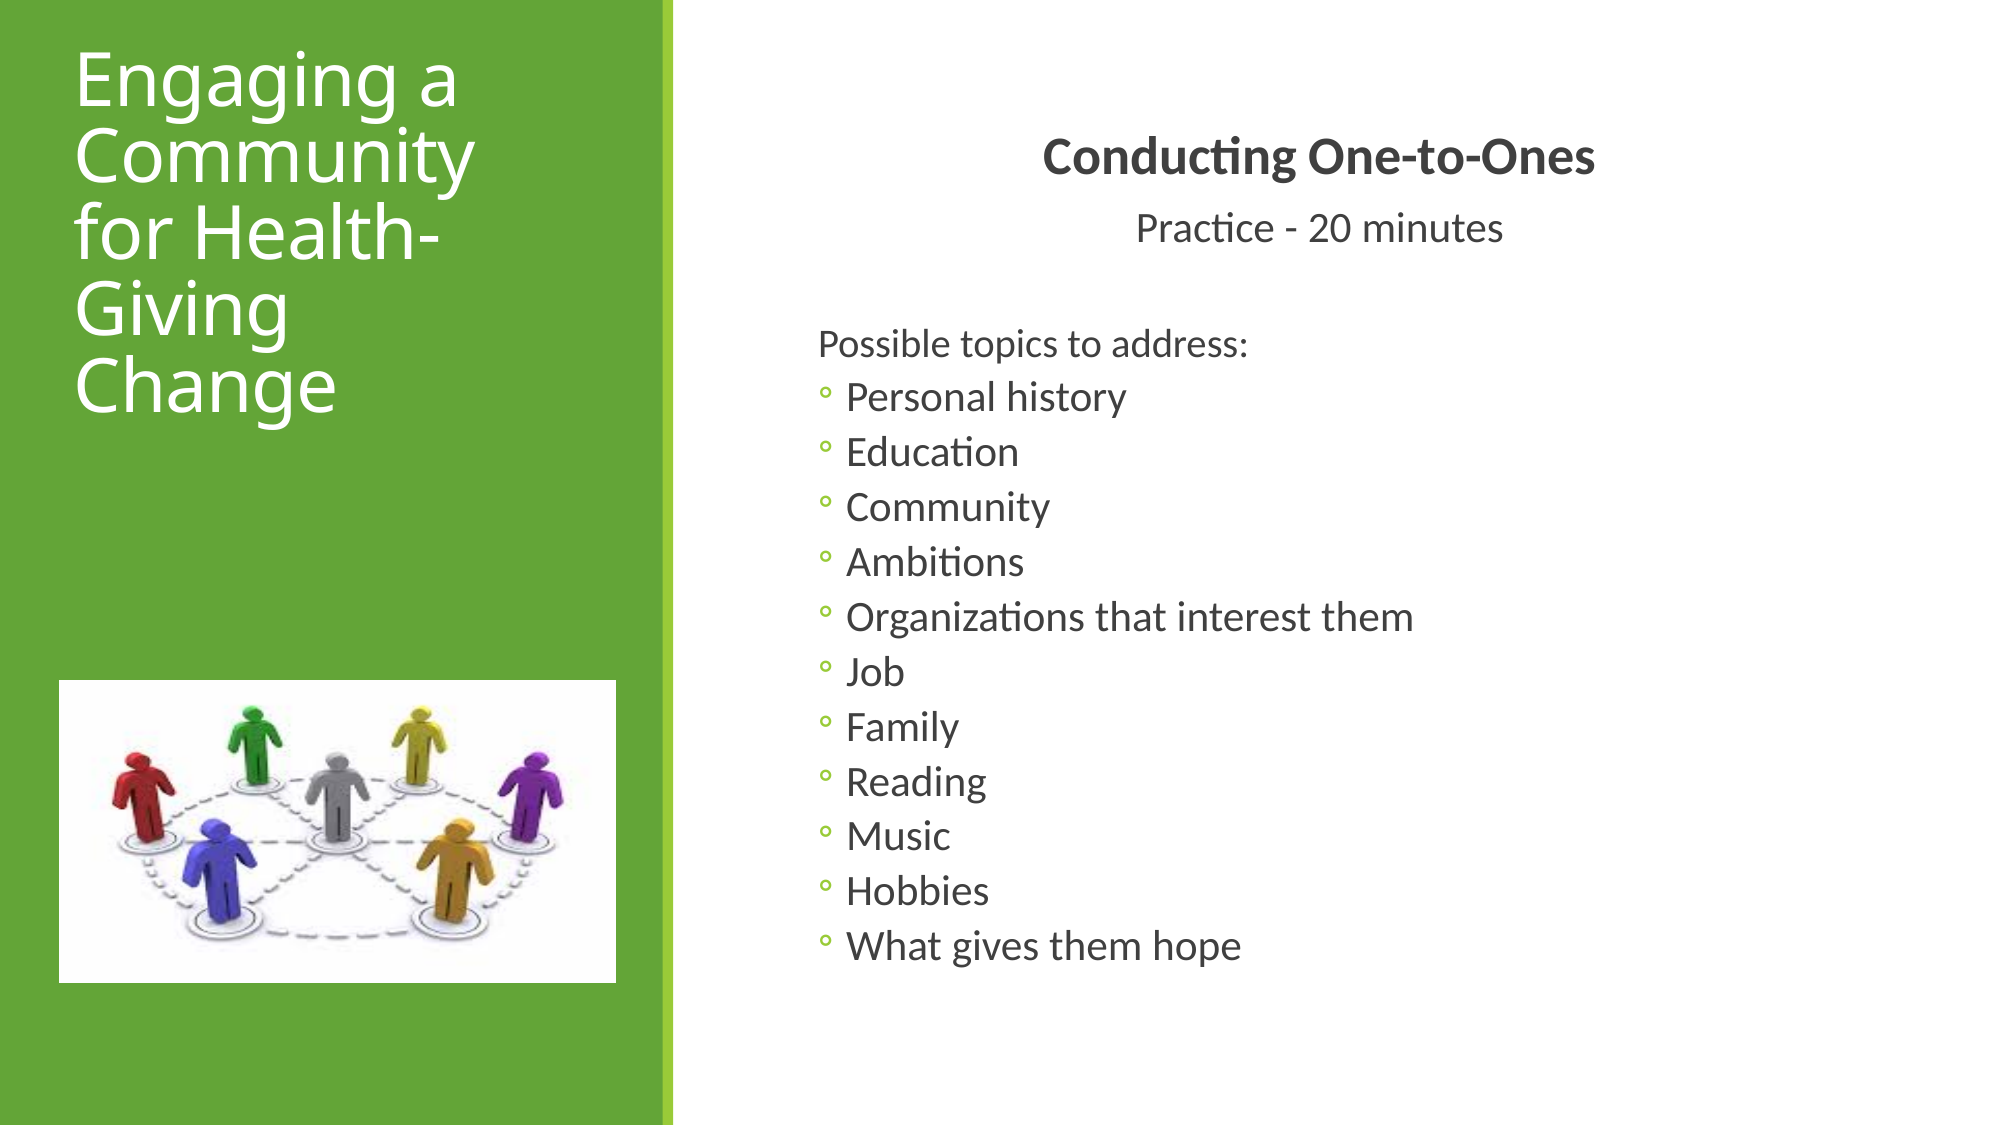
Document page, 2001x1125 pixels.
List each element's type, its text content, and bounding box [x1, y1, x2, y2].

list Conducting One-to-Ones Practice - 20 minutes Possible topics to address: Personal history Education Community Ambitions Organizations that interest them Job Family Reading Music Hobbies What gives them hope [787, 120, 1853, 983]
title Engaging a Community for Health-Giving Change [59, 59, 584, 435]
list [58, 680, 617, 983]
